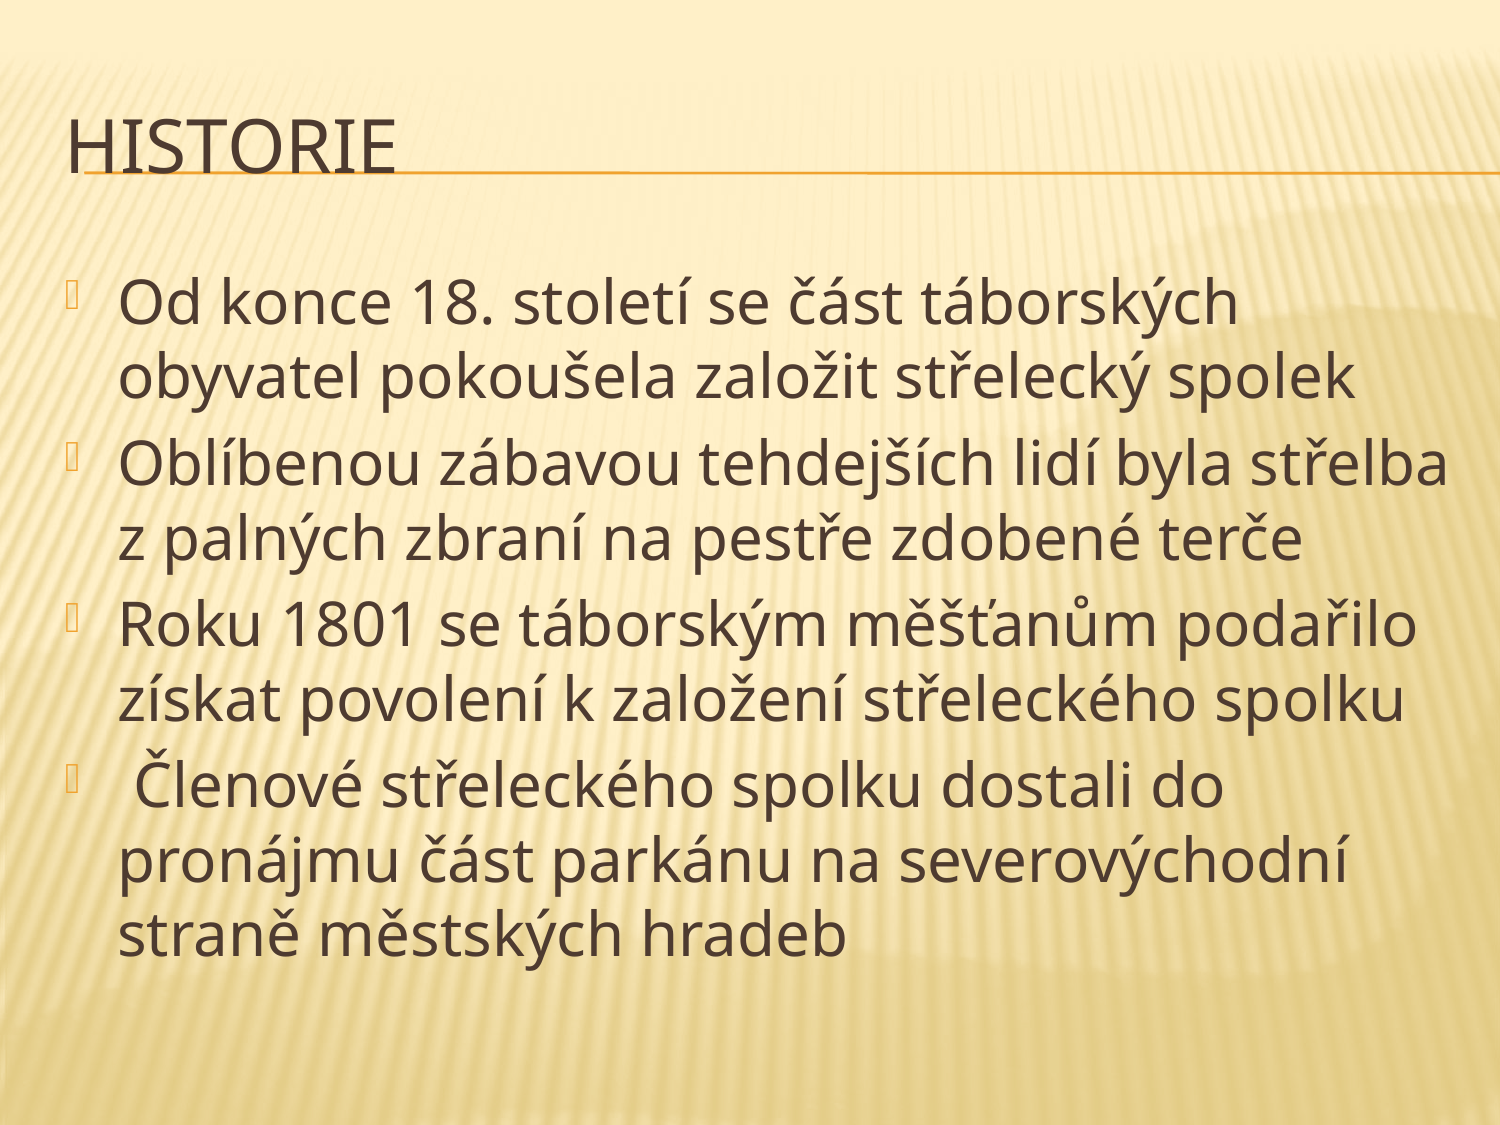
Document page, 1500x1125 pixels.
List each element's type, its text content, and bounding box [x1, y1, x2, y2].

list Od konce 18. století se část táborských obyvatel pokoušela založit střelecký spolek Oblíbenou zábavou tehdejších lidí byla střelba z palných zbraní na pestře zdobené terče Roku 1801 se táborským měšťanům podařilo získat povolení k založení střeleckého spolku Členové střeleckého spolku dostali do pronájmu část parkánu na severovýchodní straně městských hradeb [50, 254, 1475, 998]
title Historie [50, 75, 1475, 213]
